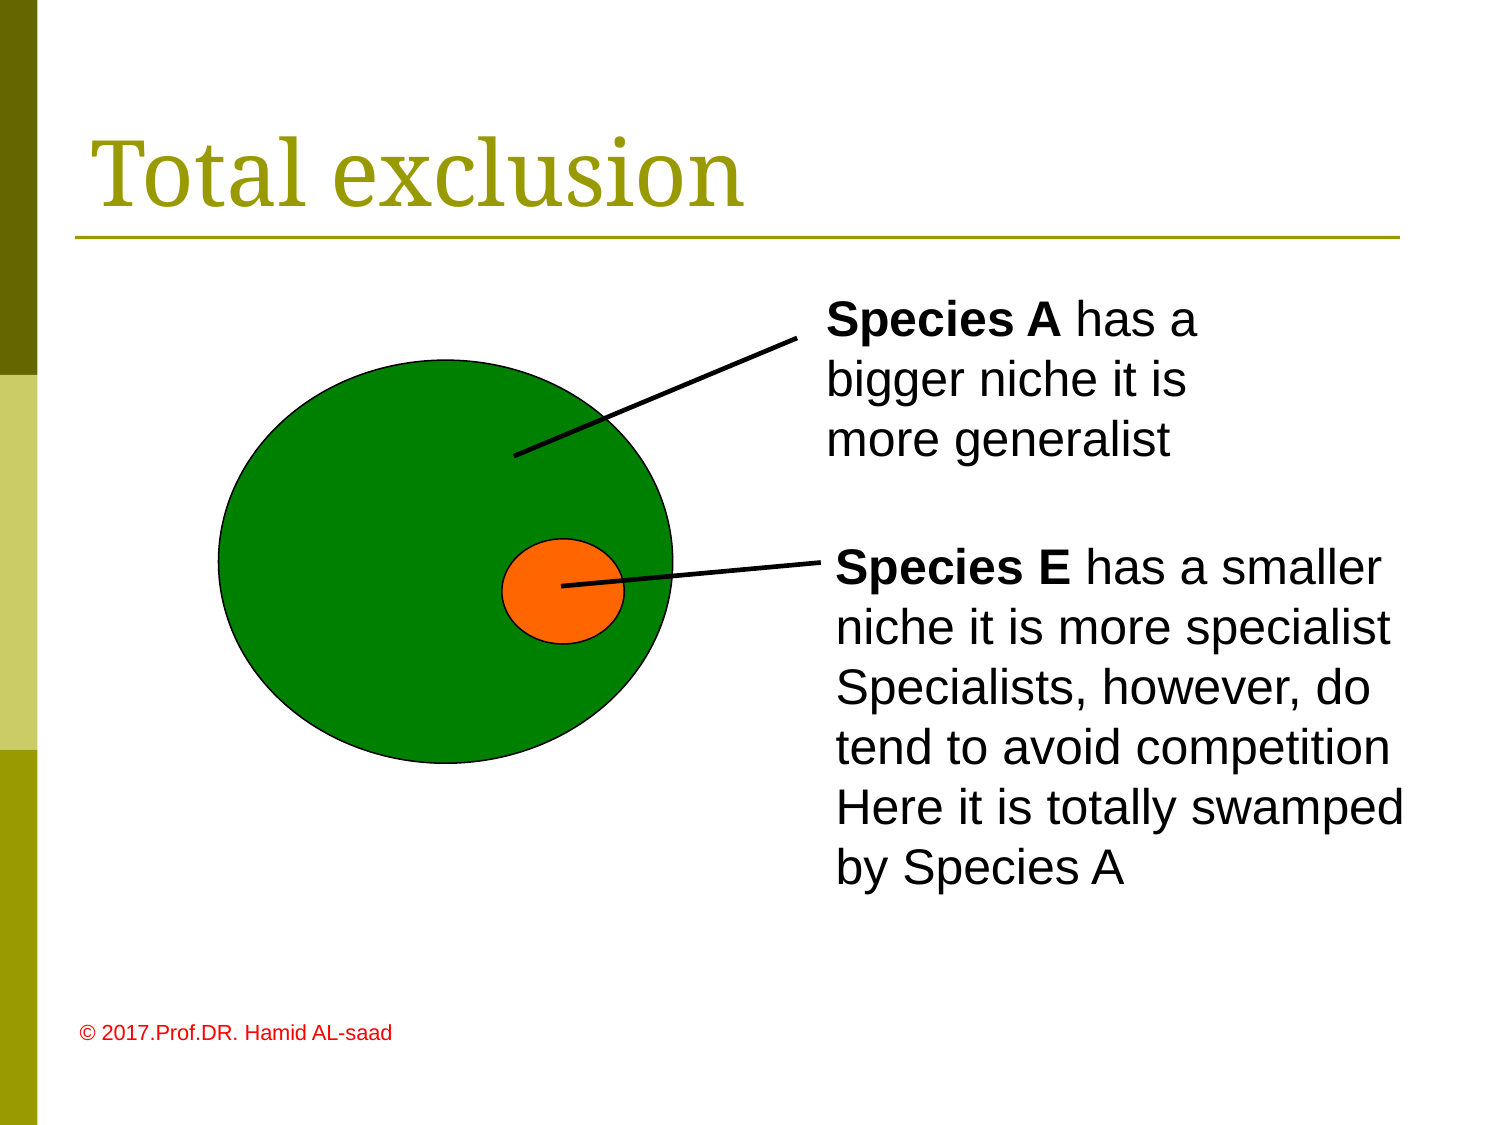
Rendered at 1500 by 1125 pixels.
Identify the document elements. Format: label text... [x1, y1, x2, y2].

title Total exclusion [75, 45, 1425, 233]
text_box [218, 360, 673, 764]
text_box © 2017.Prof.DR. Hamid AL-saad [64, 1011, 422, 1053]
text_box Species E has a smaller niche it is more specialist Specialists, however, do tend to avoid competition Here it is totally swamped by Species A [820, 527, 1436, 962]
text_box Species A has a bigger niche it is more generalist [811, 278, 1329, 480]
text_box [501, 538, 625, 644]
